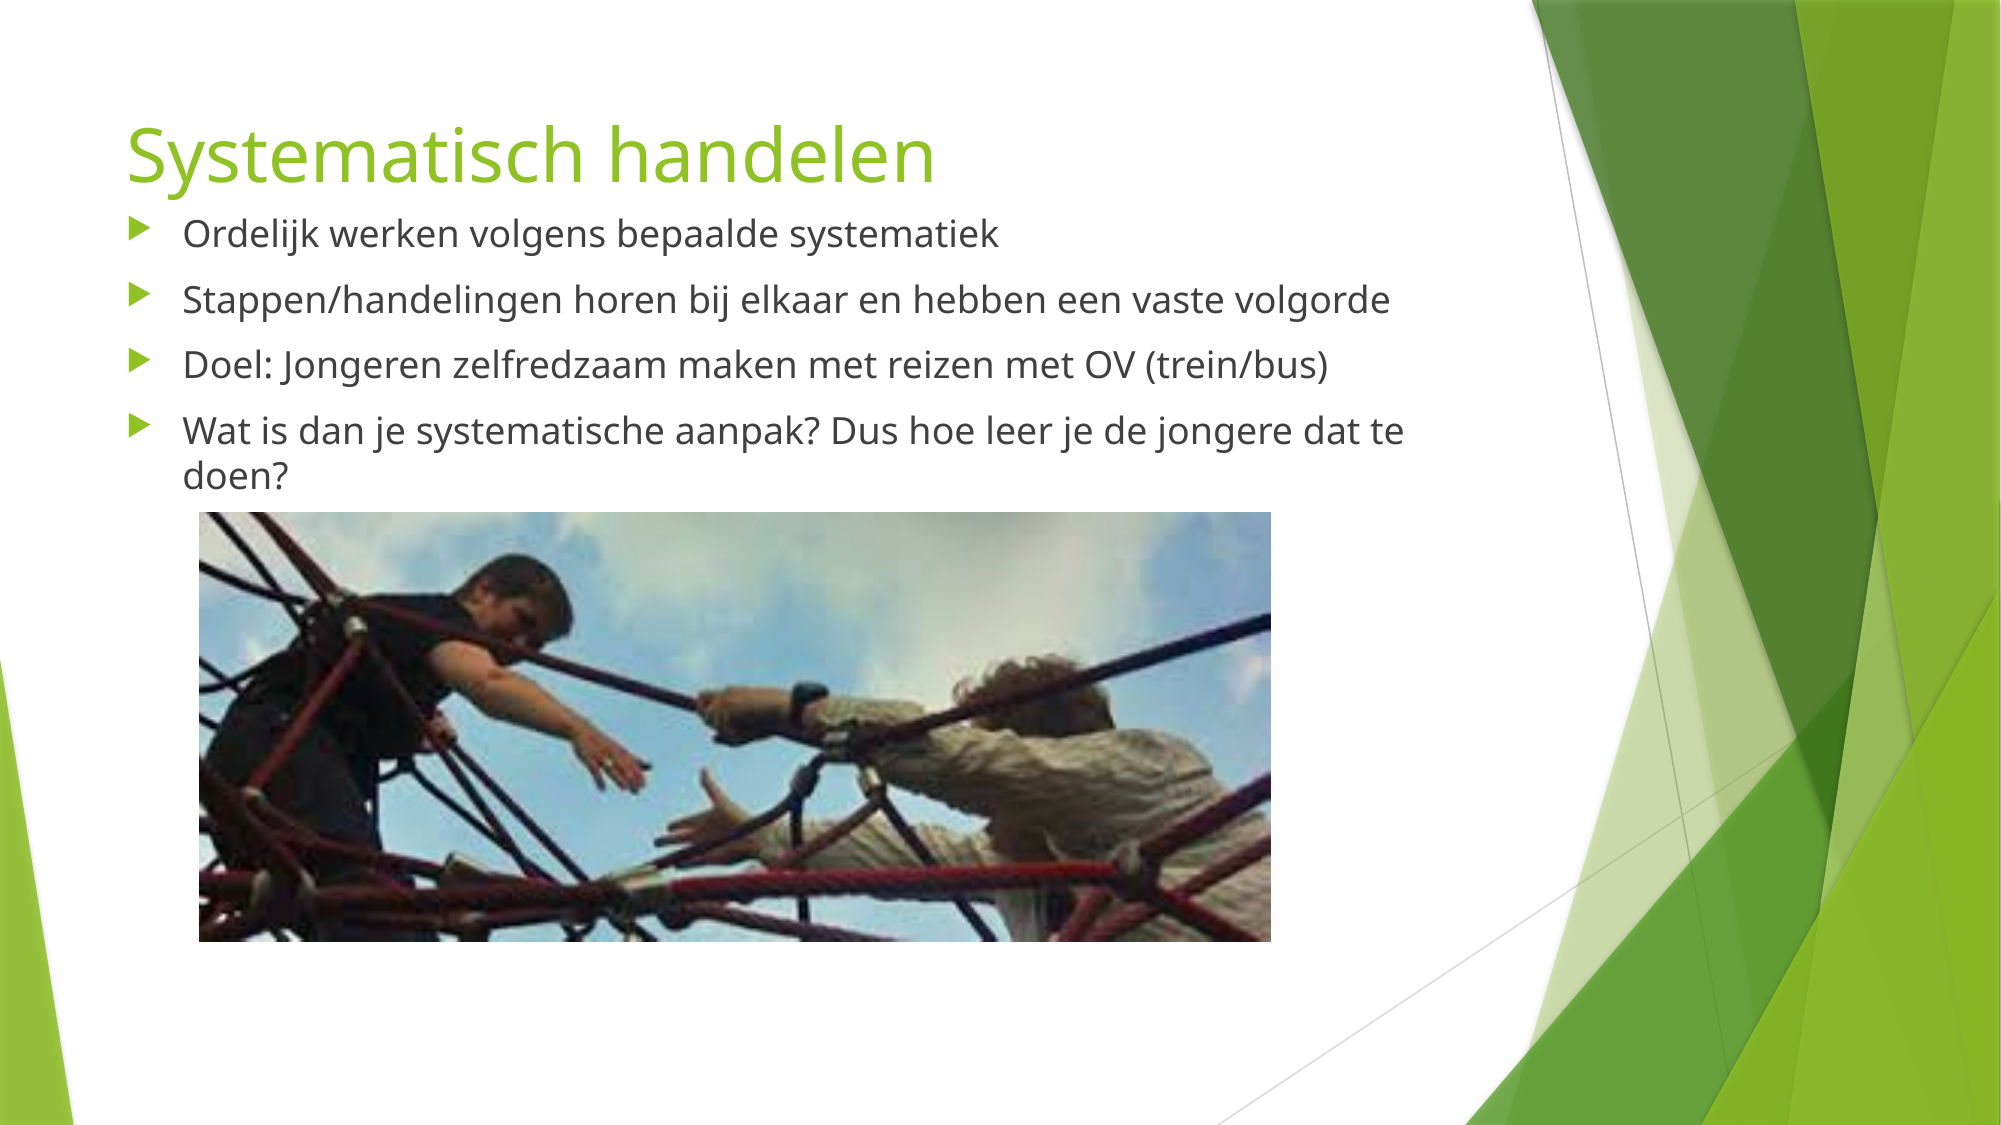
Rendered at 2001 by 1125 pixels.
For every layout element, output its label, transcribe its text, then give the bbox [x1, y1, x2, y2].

title Systematisch handelen [111, 99, 1522, 202]
picture [199, 512, 1272, 942]
list Ordelijk werken volgens bepaalde systematiek Stappen/handelingen horen bij elkaar en hebben een vaste volgorde Doel: Jongeren zelfredzaam maken met reizen met OV (trein/bus) Wat is dan je systematische aanpak? Dus hoe leer je de jongere dat te doen? [111, 202, 1522, 839]
